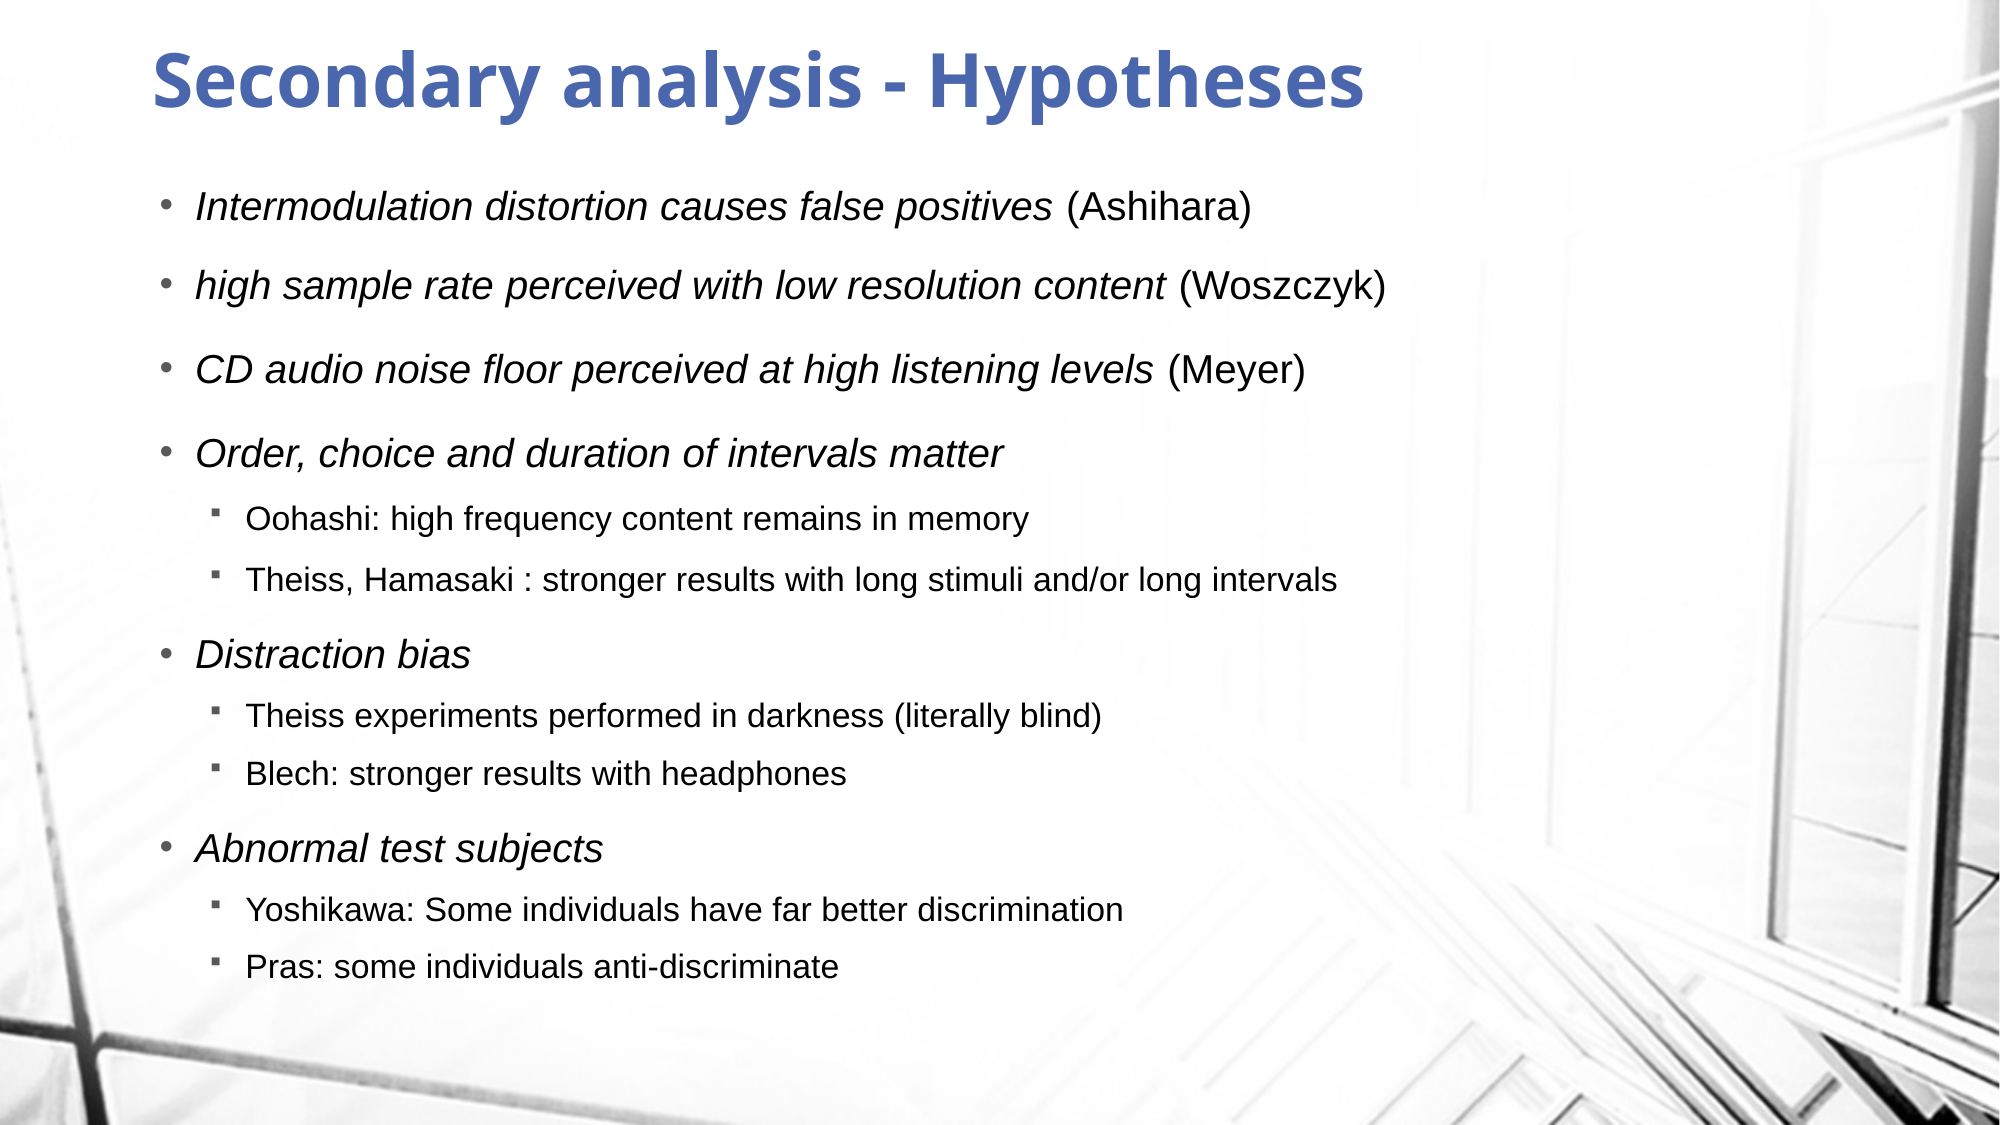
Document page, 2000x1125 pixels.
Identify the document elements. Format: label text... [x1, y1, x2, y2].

picture [0, 0, 2000, 1125]
title Secondary analysis - Hypotheses [137, 0, 1744, 173]
list Intermodulation distortion causes false positives (Ashihara) high sample rate perceived with low resolution content (Woszczyk) CD audio noise floor perceived at high listening levels (Meyer) Order, choice and duration of intervals matter Oohashi: high frequency content remains in memory Theiss, Hamasaki : stronger results with long stimuli and/or long intervals Distraction bias Theiss experiments performed in darkness (literally blind) Blech: stronger results with headphones Abnormal test subjects Yoshikawa: Some individuals have far better discrimination Pras: some individuals anti-discriminate [137, 173, 1744, 1000]
